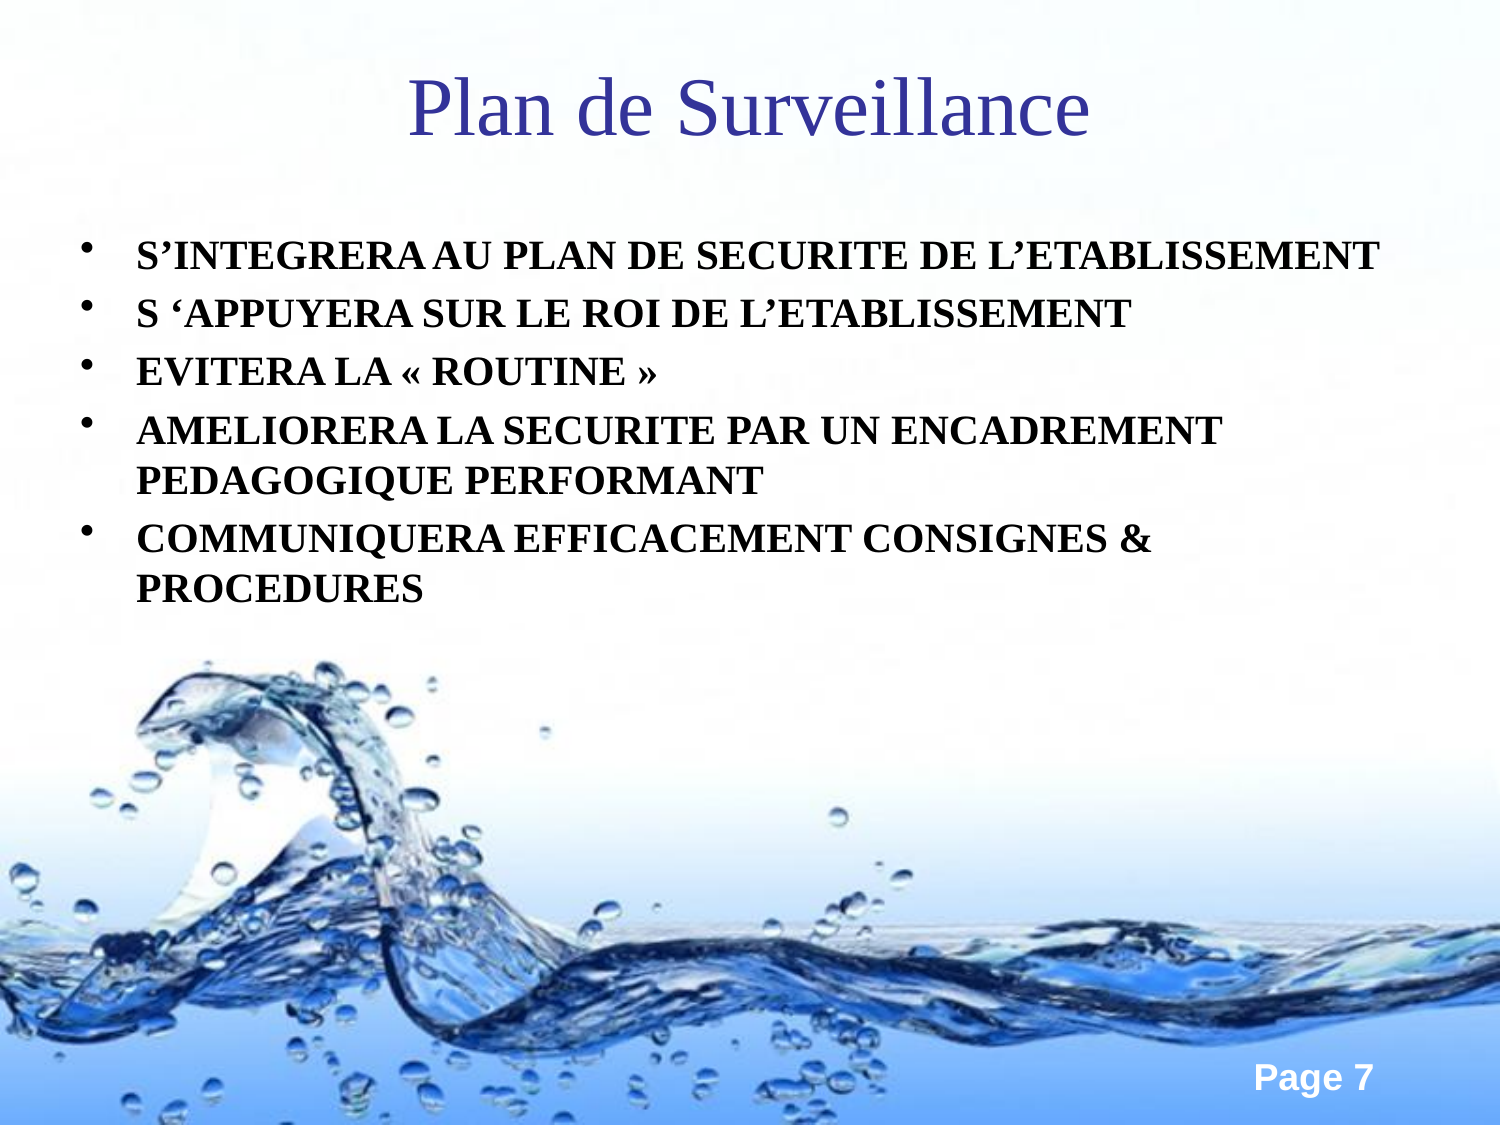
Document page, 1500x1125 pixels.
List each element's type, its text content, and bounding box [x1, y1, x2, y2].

list S’INTEGRERA AU PLAN DE SECURITE DE L’ETABLISSEMENT S ‘APPUYERA SUR LE ROI DE L’ETABLISSEMENT EVITERA LA « ROUTINE » AMELIORERA LA SECURITE PAR UN ENCADREMENT PEDAGOGIQUE PERFORMANT COMMUNIQUERA EFFICACEMENT CONSIGNES & PROCEDURES [64, 219, 1415, 923]
picture [0, 0, 1500, 1125]
title Plan de Surveillance [75, 45, 1425, 233]
